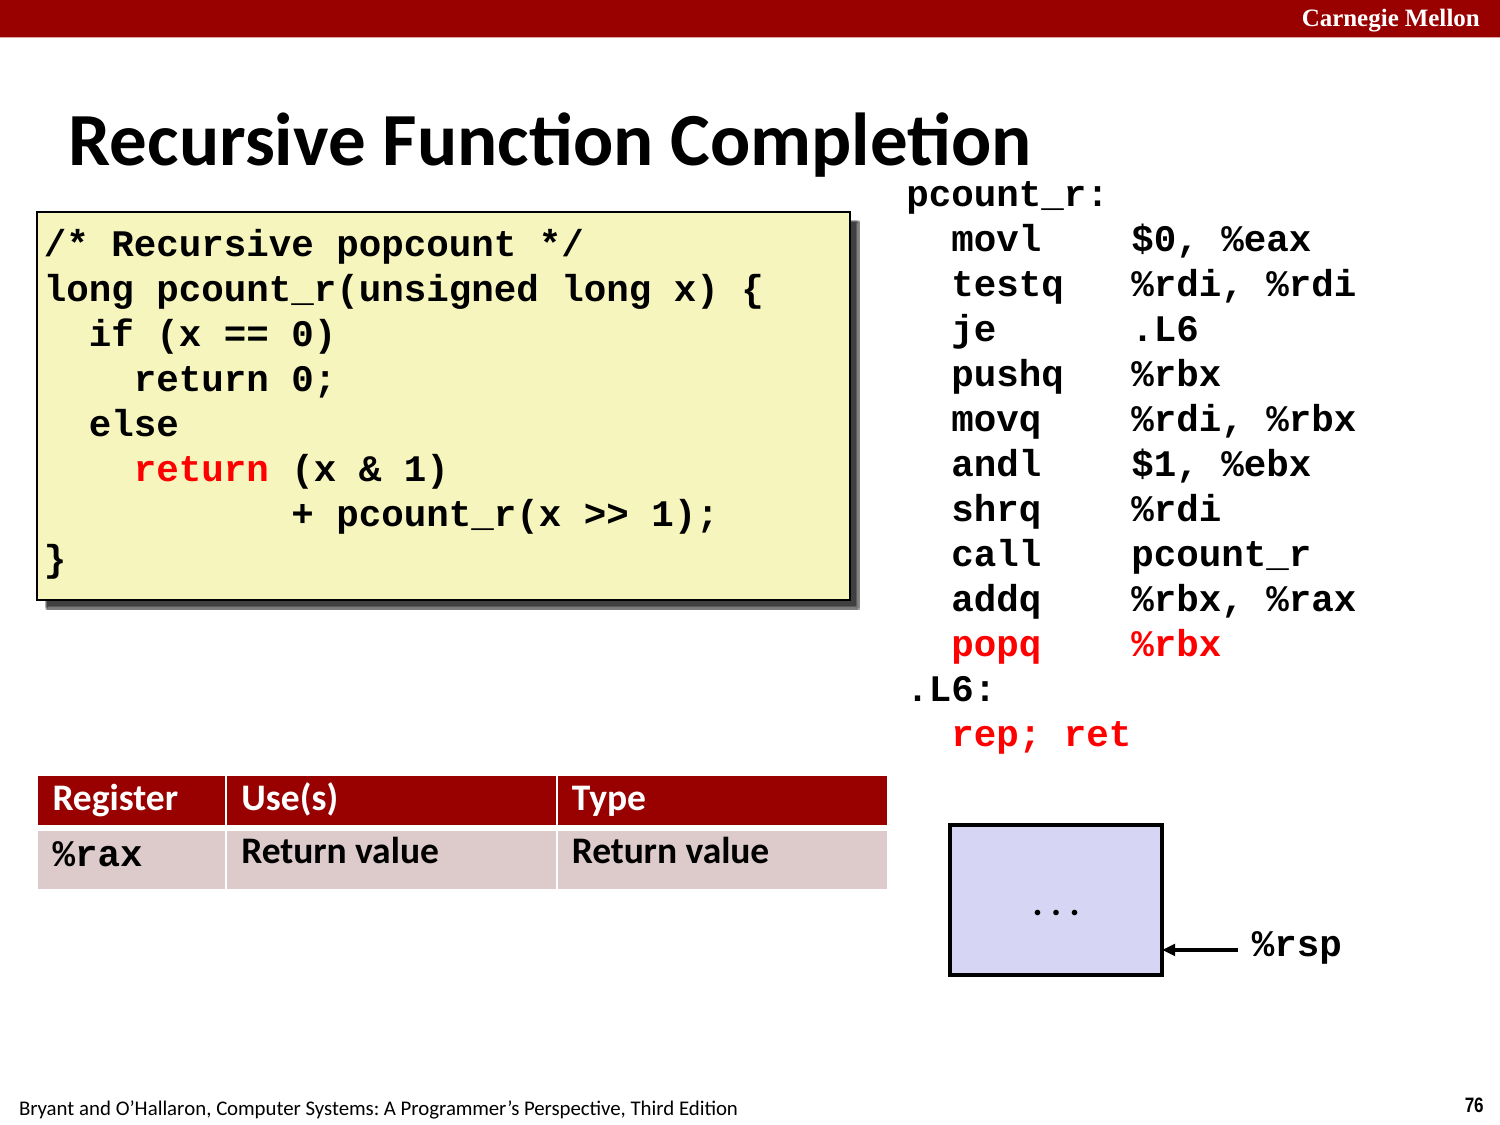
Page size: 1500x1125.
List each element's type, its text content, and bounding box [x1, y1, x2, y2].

table_cell %rax [38, 831, 225, 889]
text_box . . . [949, 824, 1163, 975]
text_box pcount_r: movl $0, %eax testq %rdi, %rdi je .L6 pushq %rbx movq %rdi, %rbx andl $1, %ebx shrq %rdi call pcount_r addq %rbx, %rax popq %rbx .L6: rep; ret [899, 162, 1466, 825]
title Recursive Function Completion [62, 41, 1438, 230]
text_box /* Recursive popcount */ long pcount_r(unsigned long x) { if (x == 0) return 0; else return (x & 1) + pcount_r(x >> 1); } [37, 212, 850, 600]
text_box %rsp [1245, 912, 1353, 971]
table_header Use(s) [227, 776, 556, 825]
table_cell Return value [227, 831, 556, 889]
table_header Type [558, 776, 887, 825]
table_header Register [38, 776, 225, 825]
table_cell Return value [558, 831, 887, 889]
